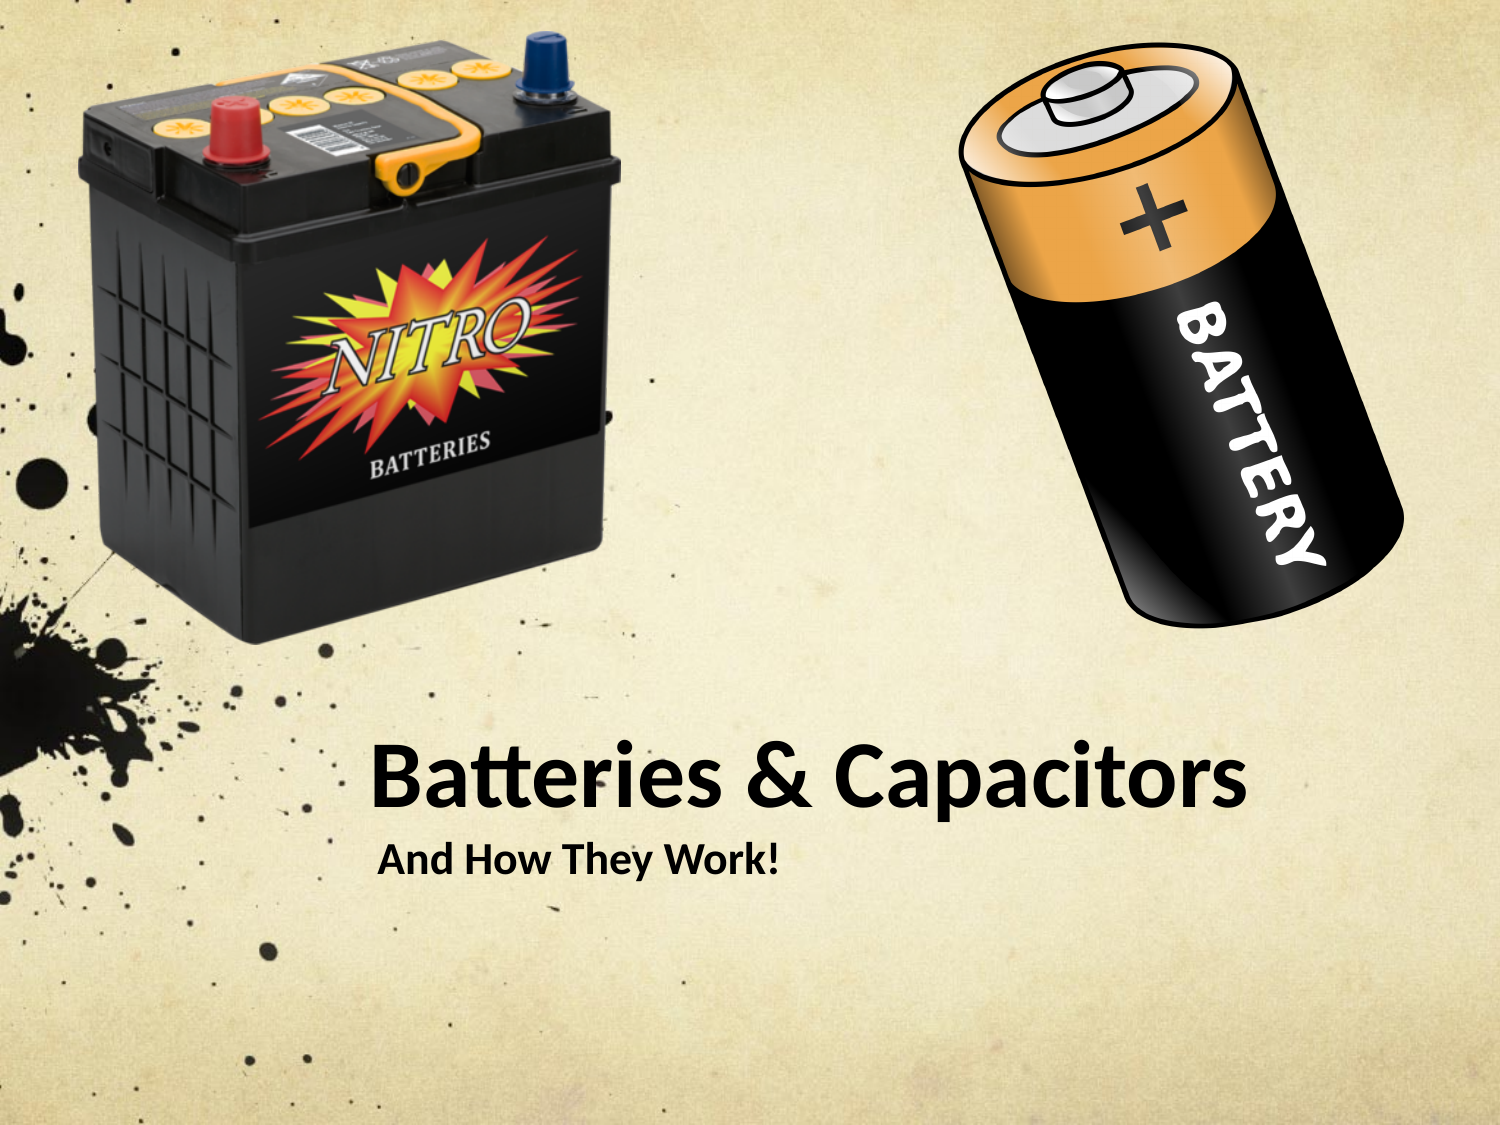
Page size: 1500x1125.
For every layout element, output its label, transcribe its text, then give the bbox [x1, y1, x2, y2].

subtitle And How They Work! [362, 829, 1425, 1023]
picture [0, 0, 1500, 1125]
title Batteries & Capacitors [362, 512, 1425, 827]
